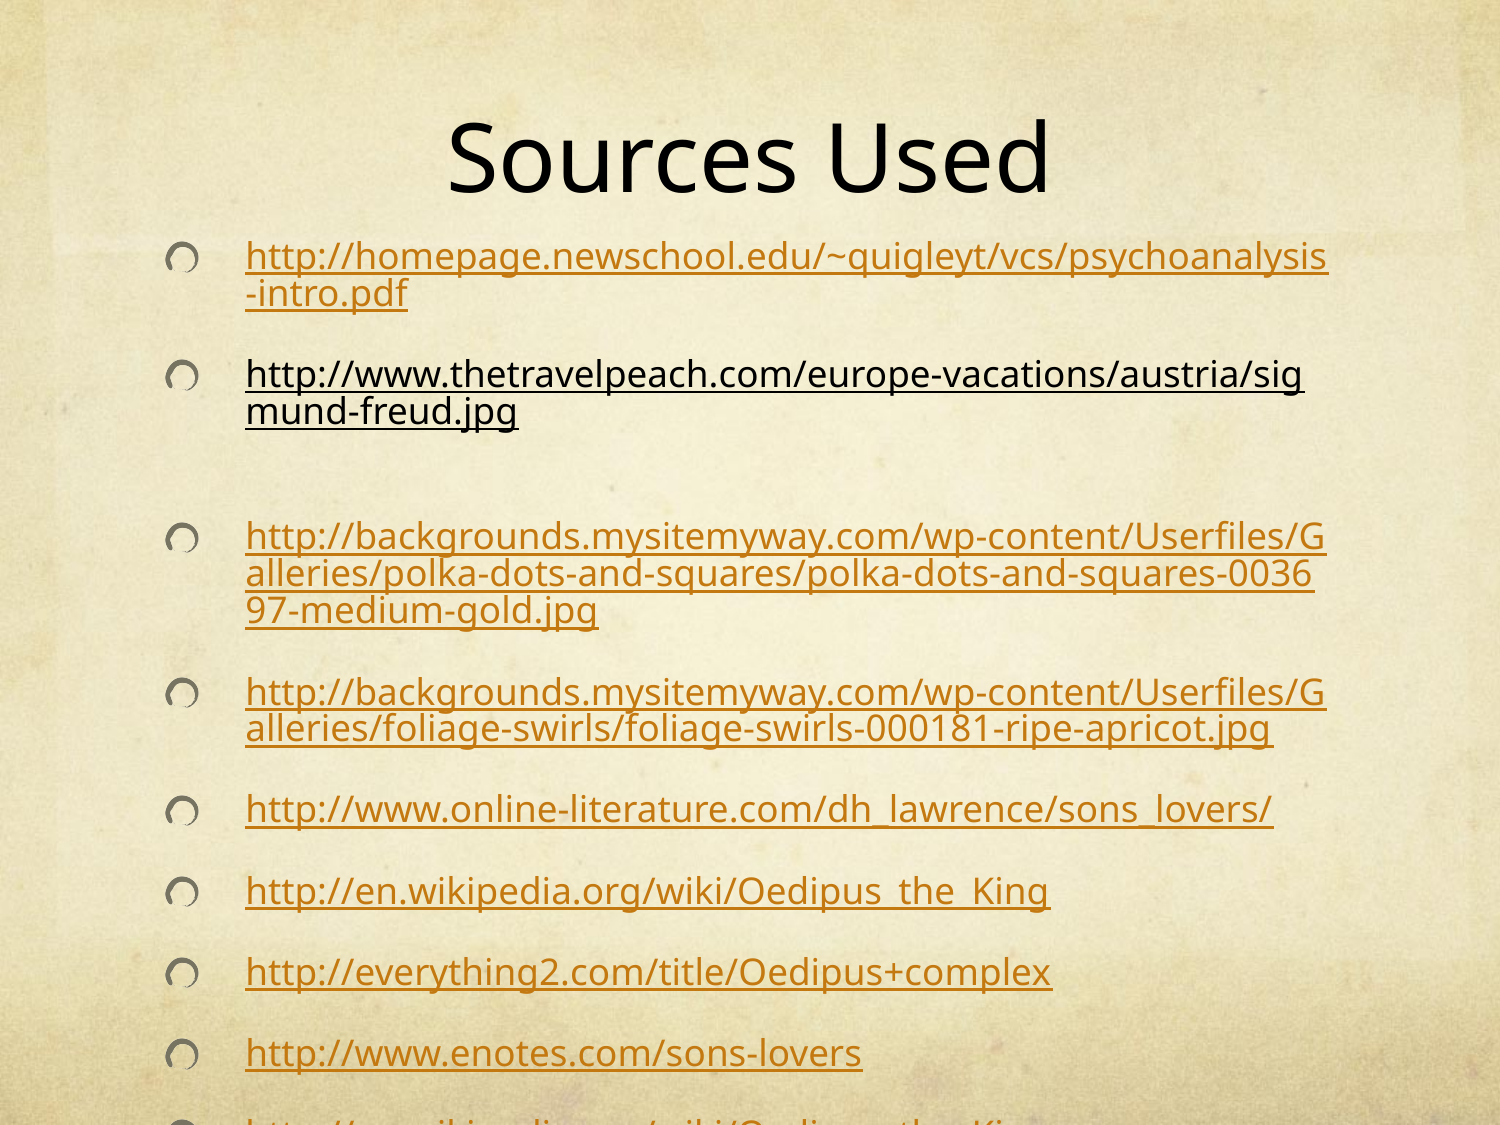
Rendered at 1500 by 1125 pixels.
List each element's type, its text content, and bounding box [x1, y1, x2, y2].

list http://homepage.newschool.edu/~quigleyt/vcs/psychoanalysis-intro.pdf http://www.thetravelpeach.com/europe-vacations/austria/sigmund-freud.jpg http://backgrounds.mysitemyway.com/wp-content/Userfiles/Galleries/polka-dots-and-squares/polka-dots-and-squares-003697-medium-gold.jpg http://backgrounds.mysitemyway.com/wp-content/Userfiles/Galleries/foliage-swirls/foliage-swirls-000181-ripe-apricot.jpg http://www.online-literature.com/dh_lawrence/sons_lovers/ http://en.wikipedia.org/wiki/Oedipus_the_King http://everything2.com/title/Oedipus+complex http://www.enotes.com/sons-lovers http://en.wikipedia.org/wiki/Oedipus_the_King http://absoluteshakespeare.com/guides/hamlet/summary/hamlet_summary.htm [150, 224, 1350, 1075]
title Sources Used [150, 82, 1350, 224]
picture [0, 0, 1500, 1125]
